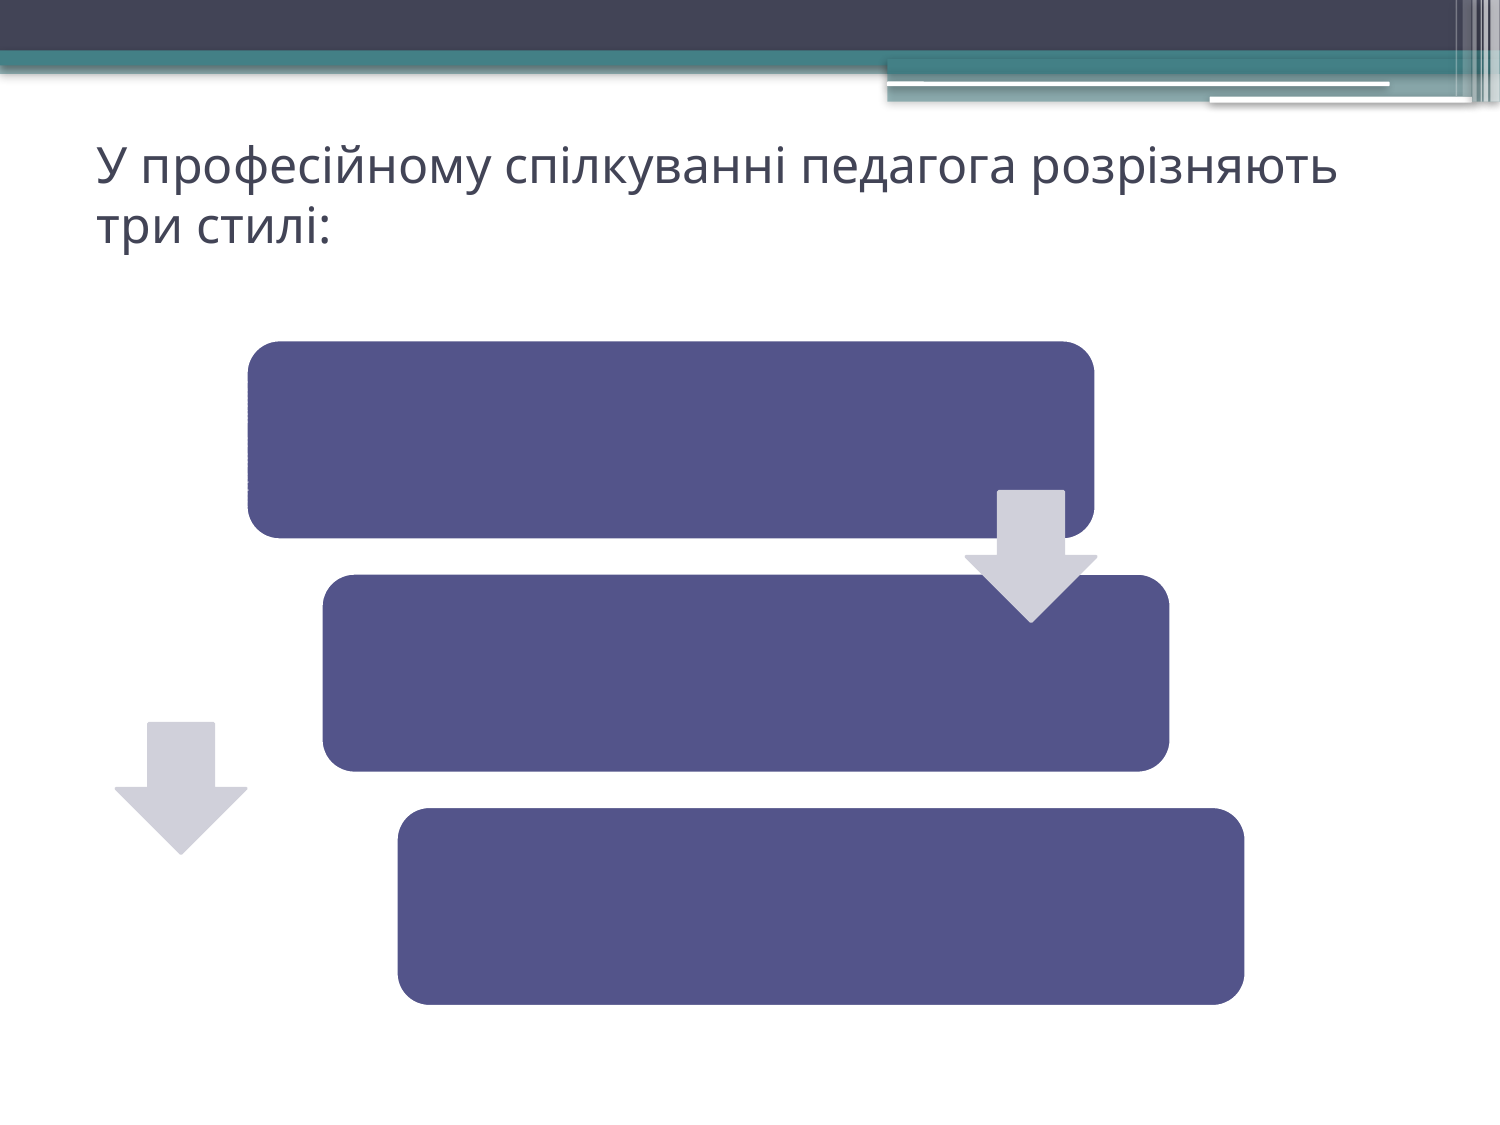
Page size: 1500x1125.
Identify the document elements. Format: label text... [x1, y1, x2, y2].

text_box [245, 339, 1247, 1007]
title У професійному спілкуванні педагога розрізняють три стилі: [82, 105, 1432, 281]
